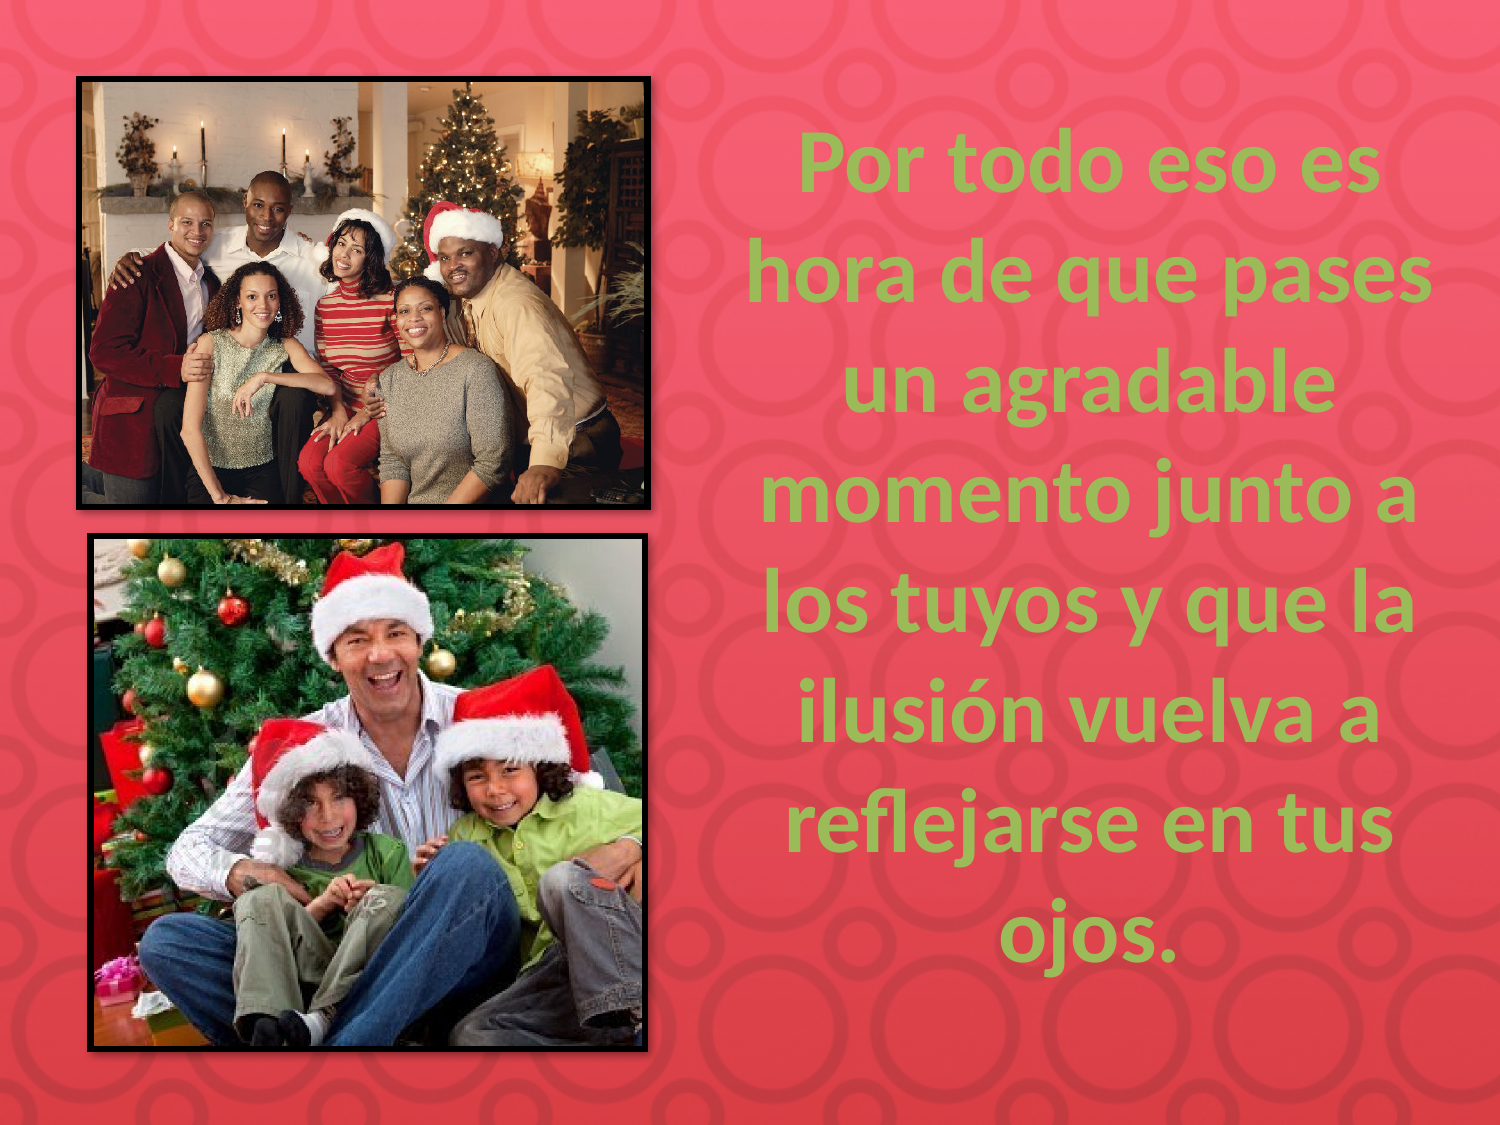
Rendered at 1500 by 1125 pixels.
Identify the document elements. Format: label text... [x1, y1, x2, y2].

text_box Por todo eso es hora de que pases un agradable momento junto a los tuyos y que la ilusión vuelva a reflejarse en tus ojos. [714, 93, 1465, 989]
picture [81, 81, 645, 505]
picture [93, 538, 643, 1047]
